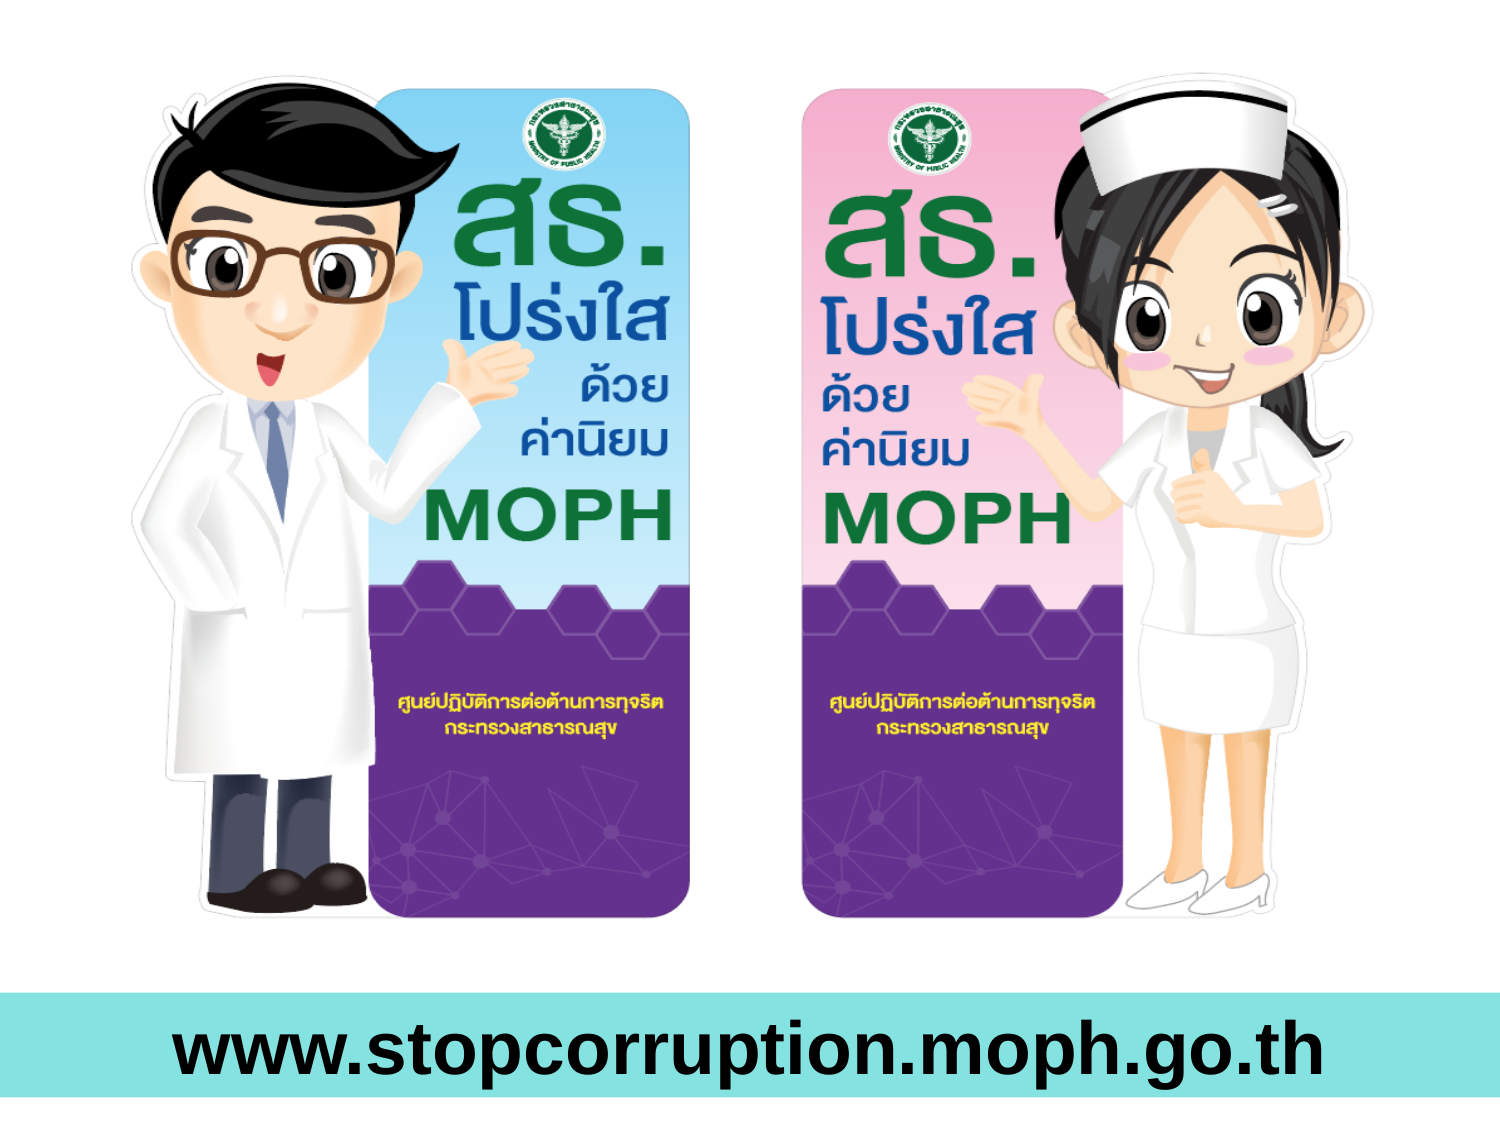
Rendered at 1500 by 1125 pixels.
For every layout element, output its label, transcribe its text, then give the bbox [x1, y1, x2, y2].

picture [84, 10, 1418, 958]
text_box www.stopcorruption.moph.go.th [0, 992, 1500, 1098]
